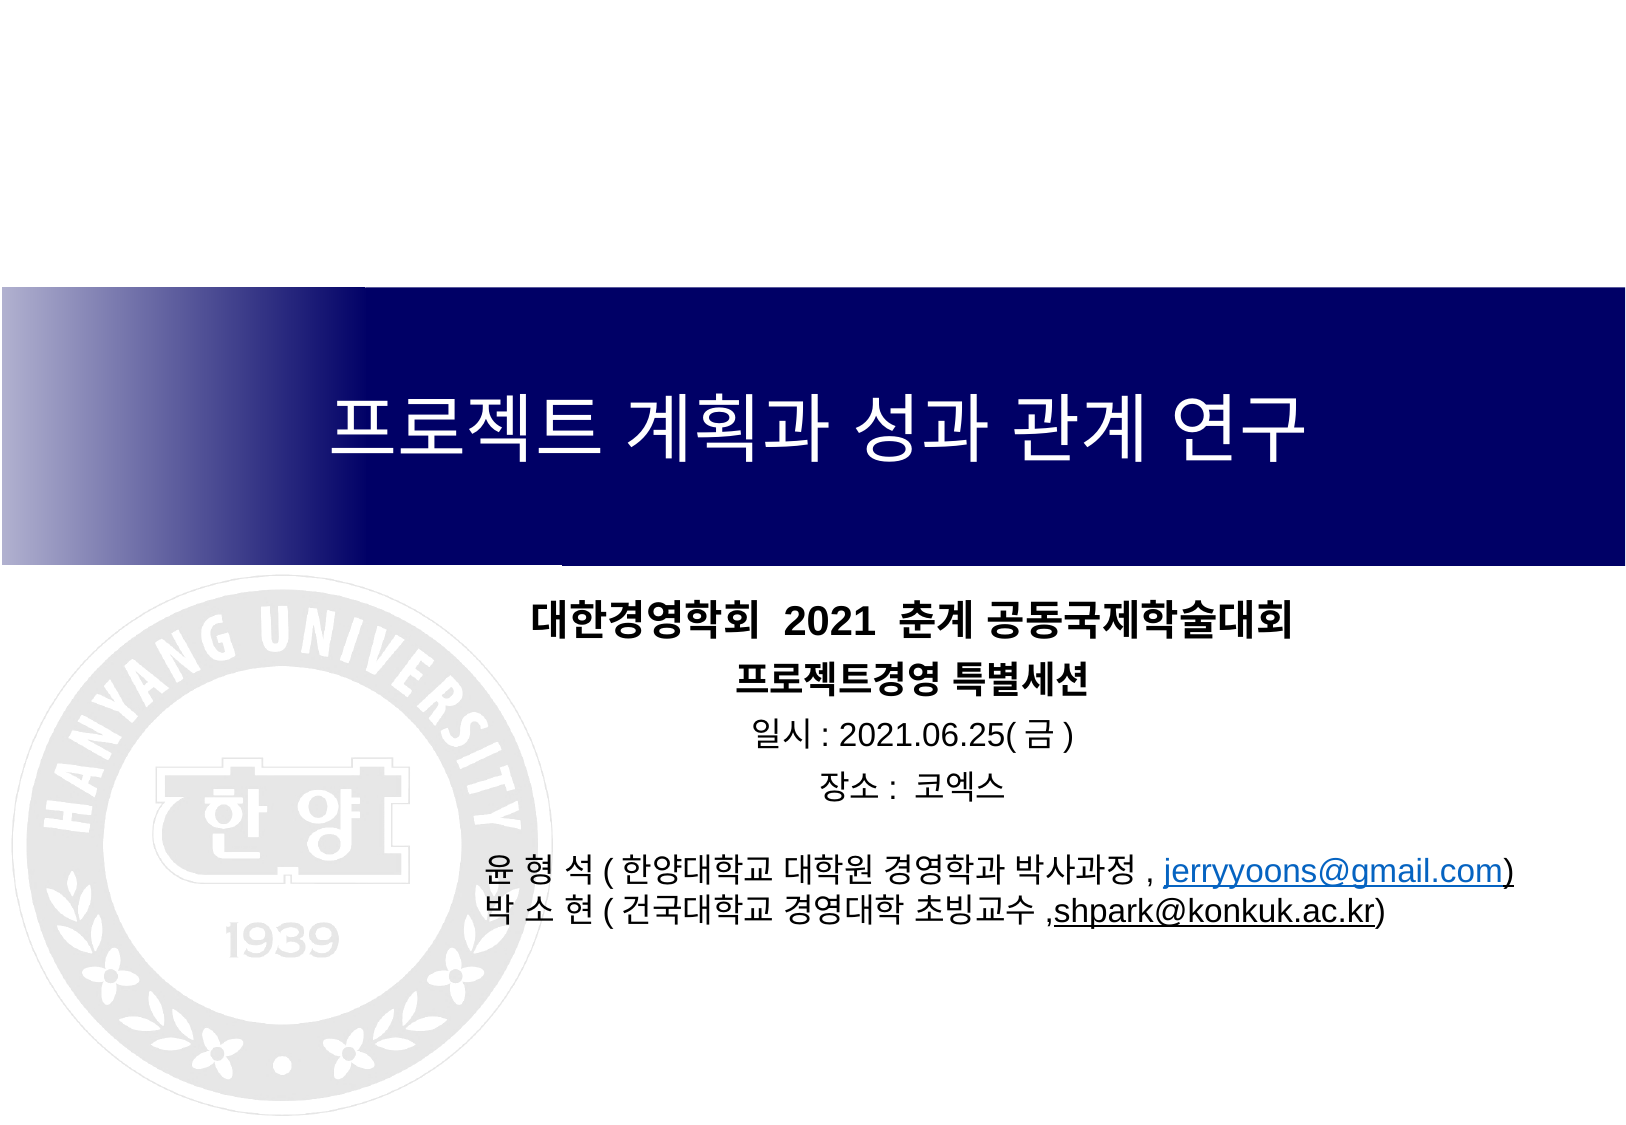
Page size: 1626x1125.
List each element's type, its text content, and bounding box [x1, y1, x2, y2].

text_box 대한경영학회 2021 춘계 공동국제학술대회 프로젝트경영 특별세션 일시: 2021.06.25(금) 장소: 코엑스 [304, 586, 1522, 799]
text_box 프로젝트 계획과 성과 관계 연구 [44, 302, 1625, 563]
text_box 윤 형 석(한양대학교 대학원 경영학과 박사과정, jerryyoons@gmail.com) 박 소 현(건국대학교 경영대학 초빙교수,shpark@konkuk.ac.kr) [469, 822, 1625, 937]
